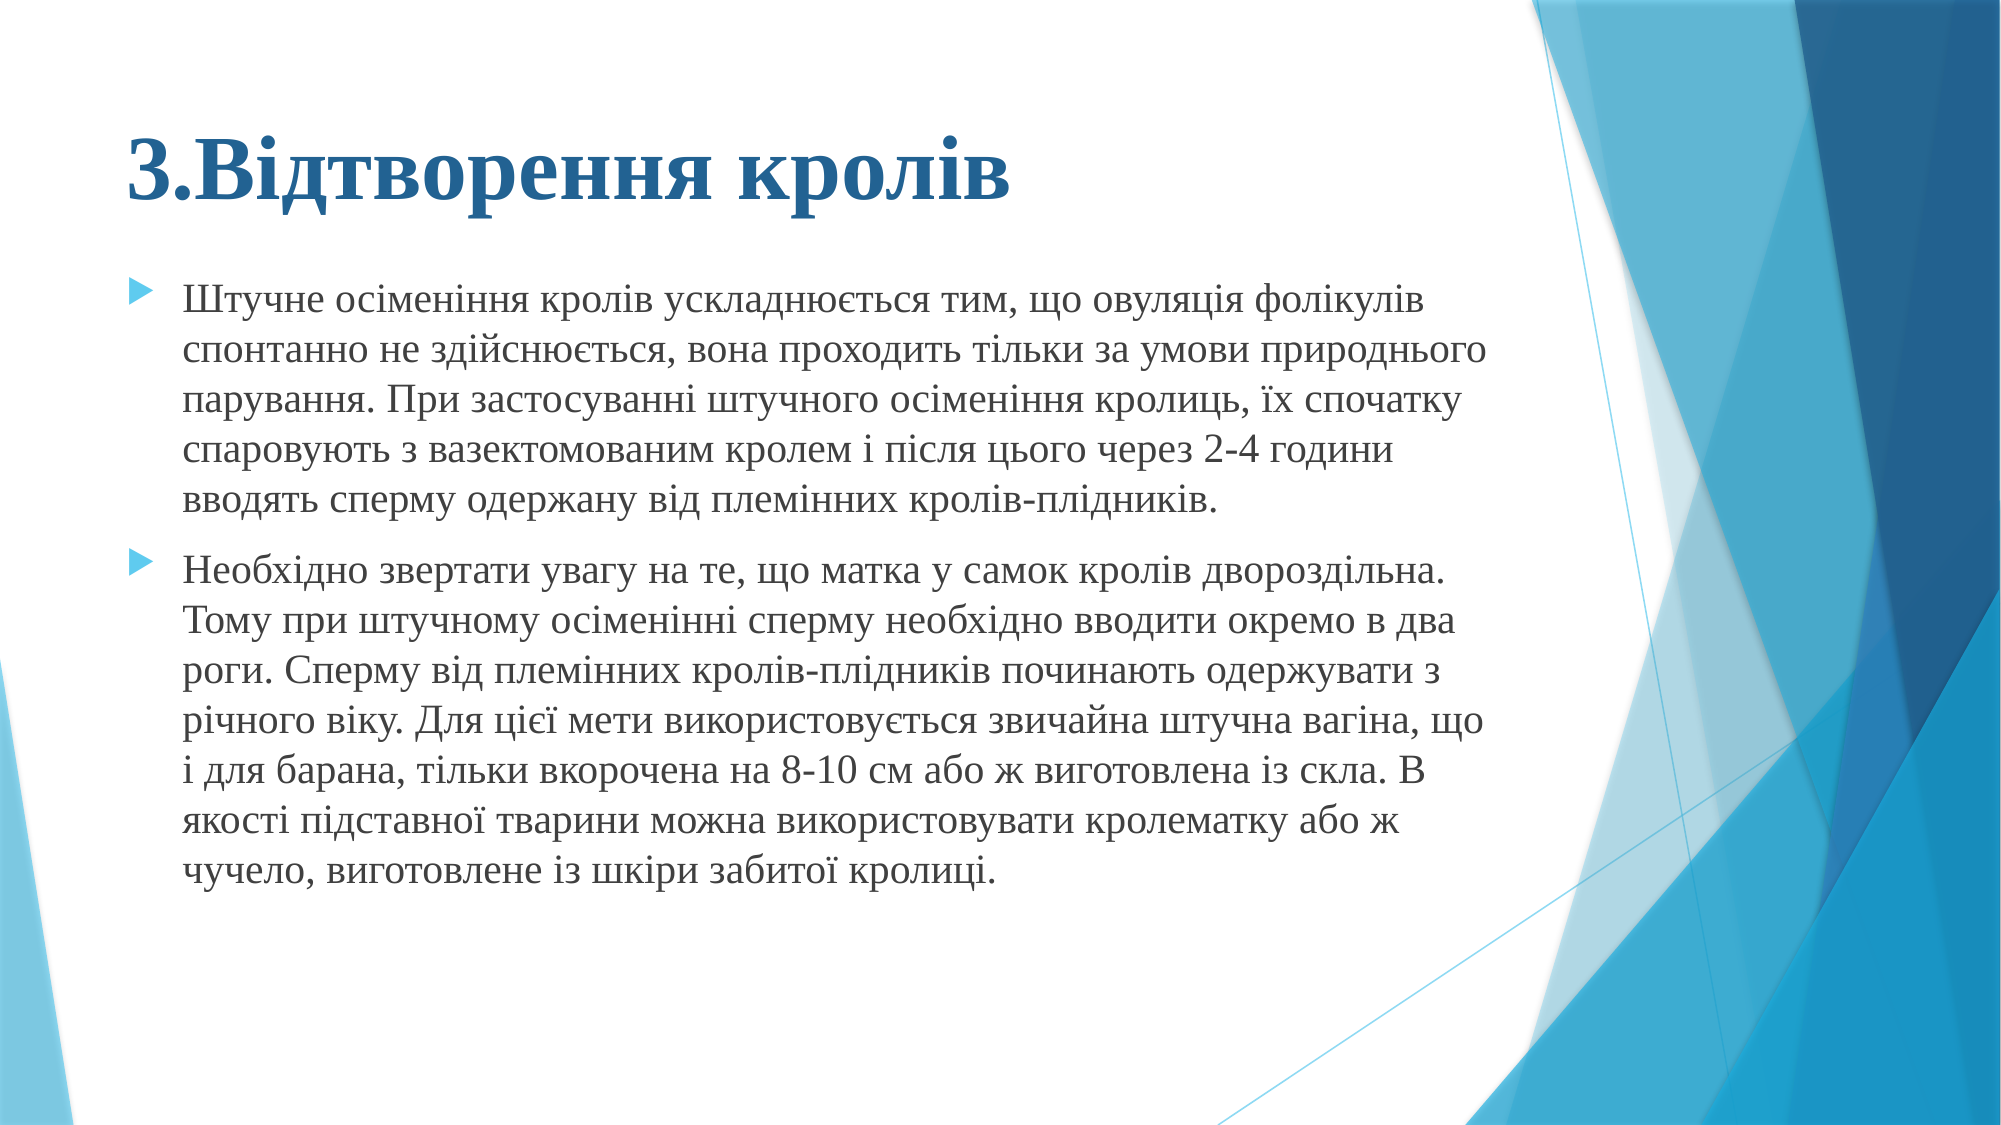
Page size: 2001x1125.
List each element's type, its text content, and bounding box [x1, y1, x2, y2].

title 3.Відтворення кролів [111, 99, 1522, 263]
list Штучне осіменіння кролів ускладнюється тим, що овуляція фолікулів спонтанно не здійснюється, вона проходить тільки за умови природнього парування. При застосуванні штучного осіменіння кролиць, їх спочатку спаровують з вазектомованим кролем і після цього через 2-4 години вводять сперму одержану від племінних кролів-плідників. Необхідно звертати увагу на те, що матка у самок кролів двороздільна. Тому при штучному осіменінні сперму необхідно вводити окремо в два роги. Сперму від племінних кролів-плідників починають одержувати з річного віку. Для цієї мети використовується звичайна штучна вагіна, що і для барана, тільки вкорочена на 8-10 см або ж виготовлена із скла. В якості підставної тварини можна використовувати кролематку або ж чучело, виготовлене із шкіри забитої кролиці. [111, 263, 1522, 1053]
